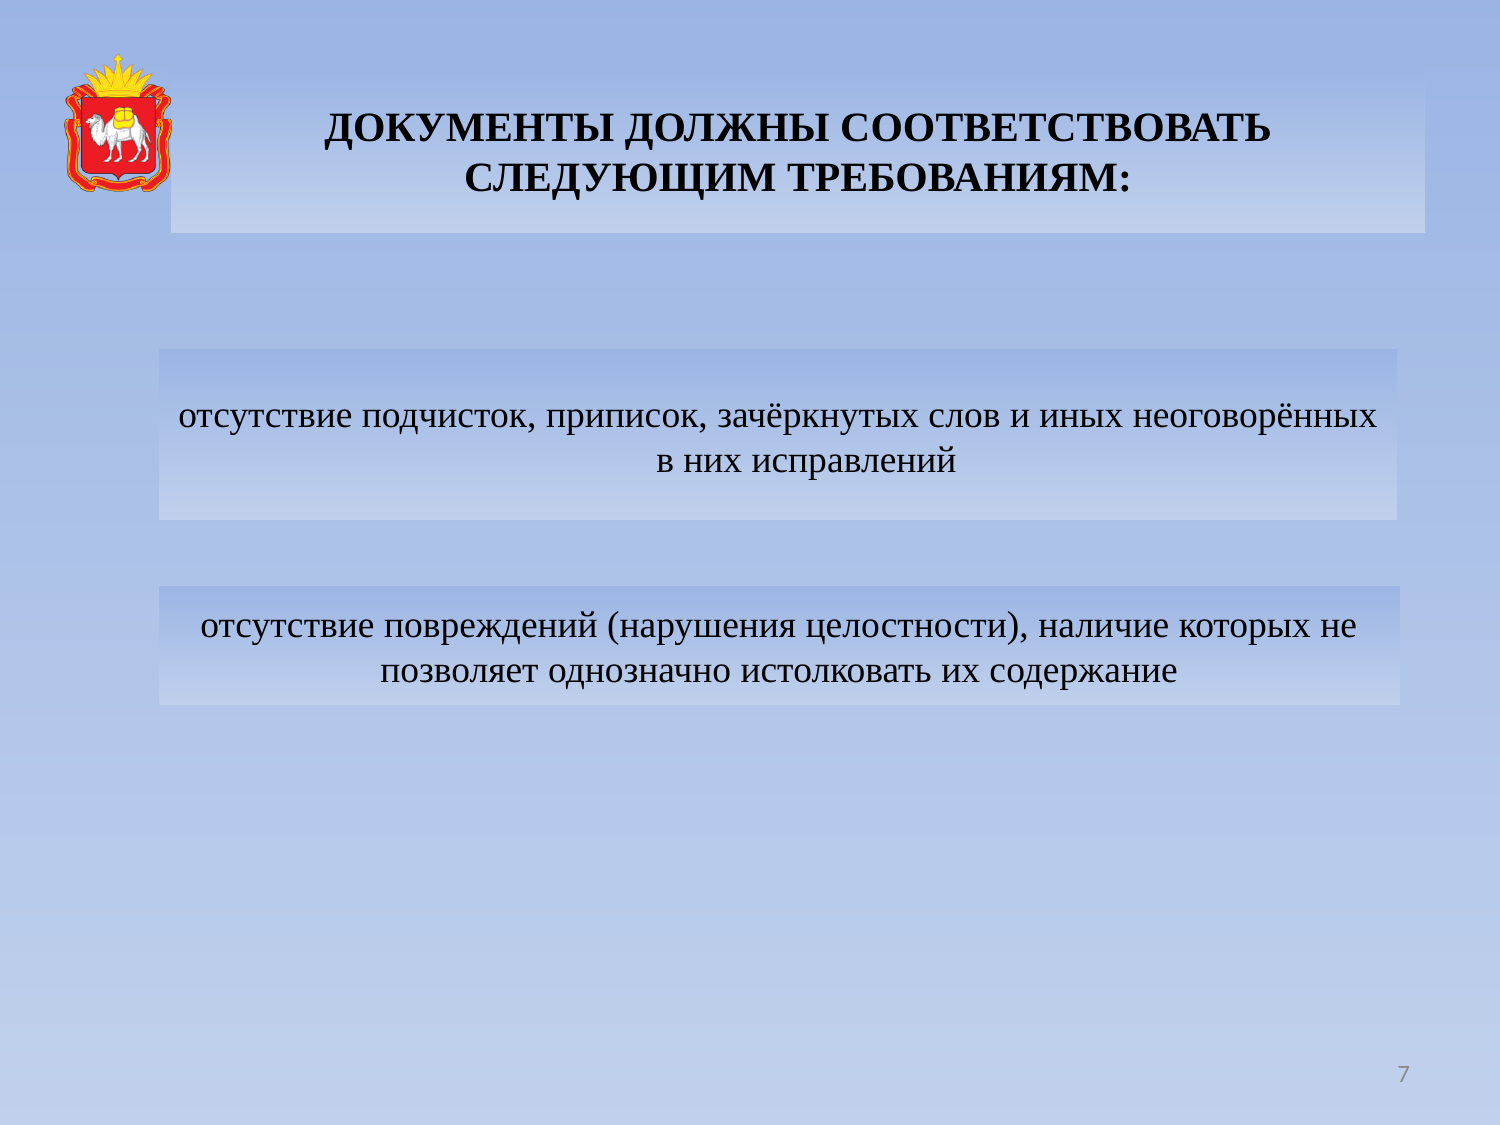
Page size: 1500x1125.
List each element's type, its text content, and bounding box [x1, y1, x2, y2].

picture [64, 54, 172, 192]
title ДОКУМЕНТЫ ДОЛЖНЫ СООТВЕТСТВОВАТЬ СЛЕДУЮЩИМ ТРЕБОВАНИЯМ: [171, 66, 1425, 233]
text_box отсутствие повреждений (нарушения целостности), наличие которых не позволяет однозначно истолковать их содержание [157, 584, 1402, 706]
slide_number 7 [1074, 1042, 1425, 1103]
list отсутствие подчисток, приписок, зачёркнутых слов и иных неоговорённых в них исправлений [157, 348, 1399, 522]
